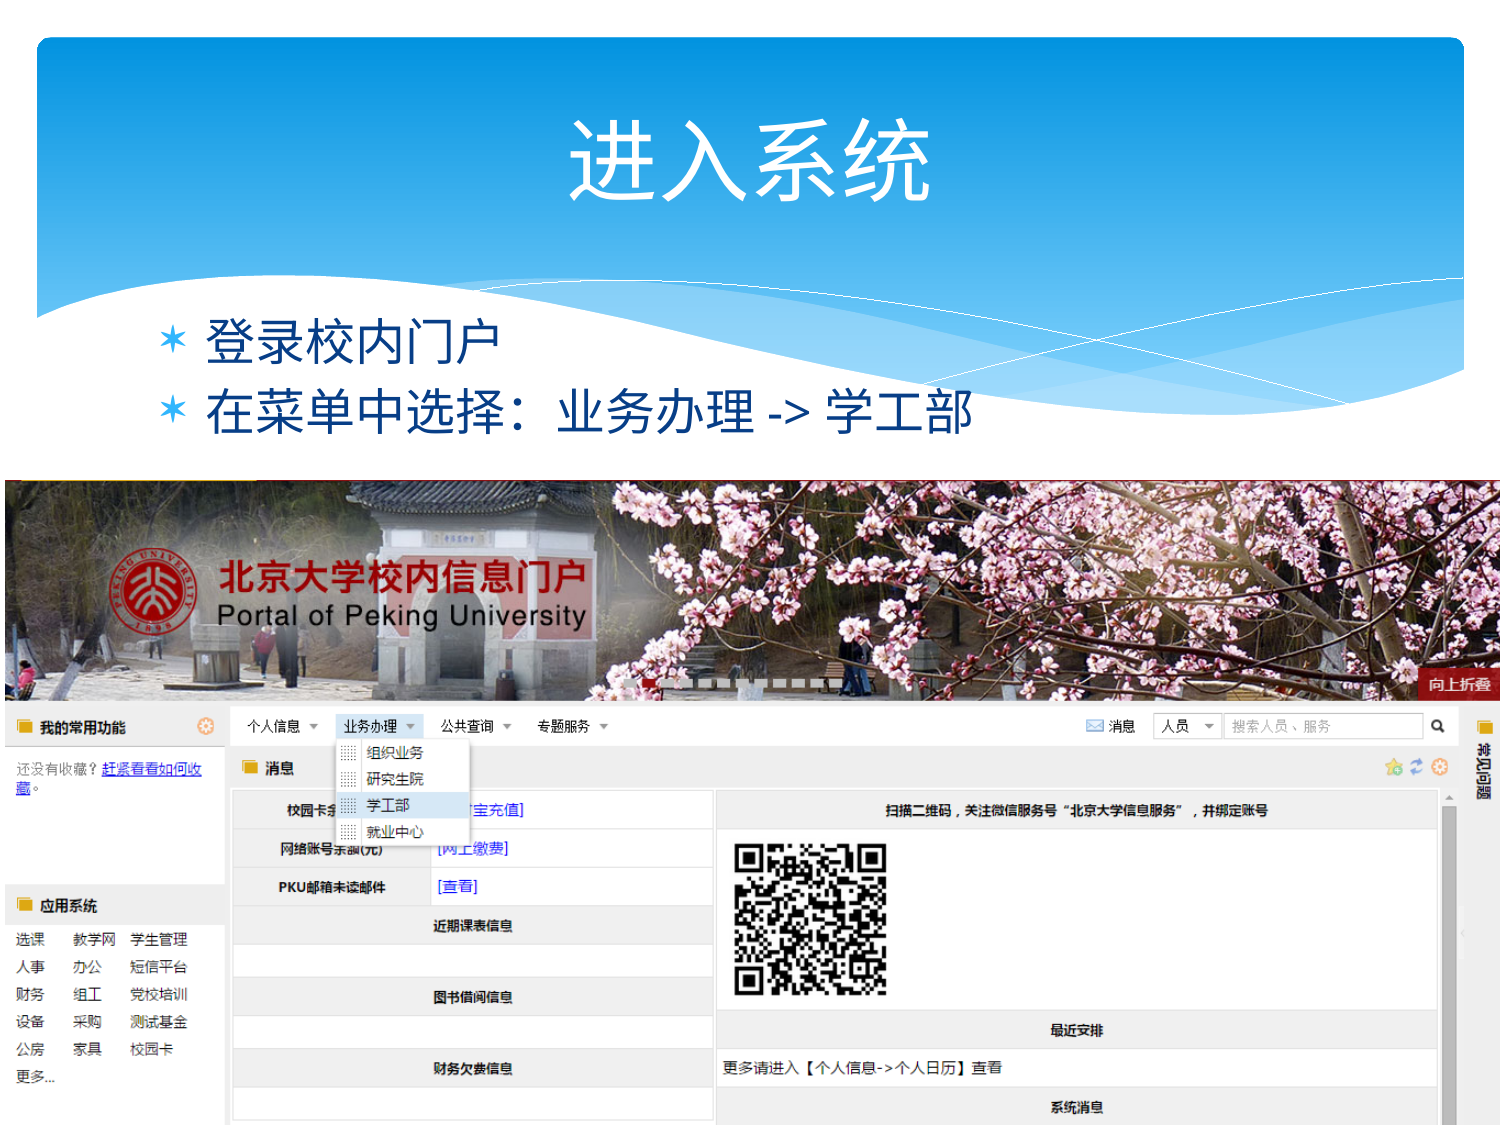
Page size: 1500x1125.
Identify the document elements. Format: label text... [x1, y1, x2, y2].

title 进入系统 [75, 55, 1425, 261]
picture [5, 480, 1500, 1125]
list 登录校内门户 在菜单中选择：业务办理->学工部 [145, 302, 1362, 478]
